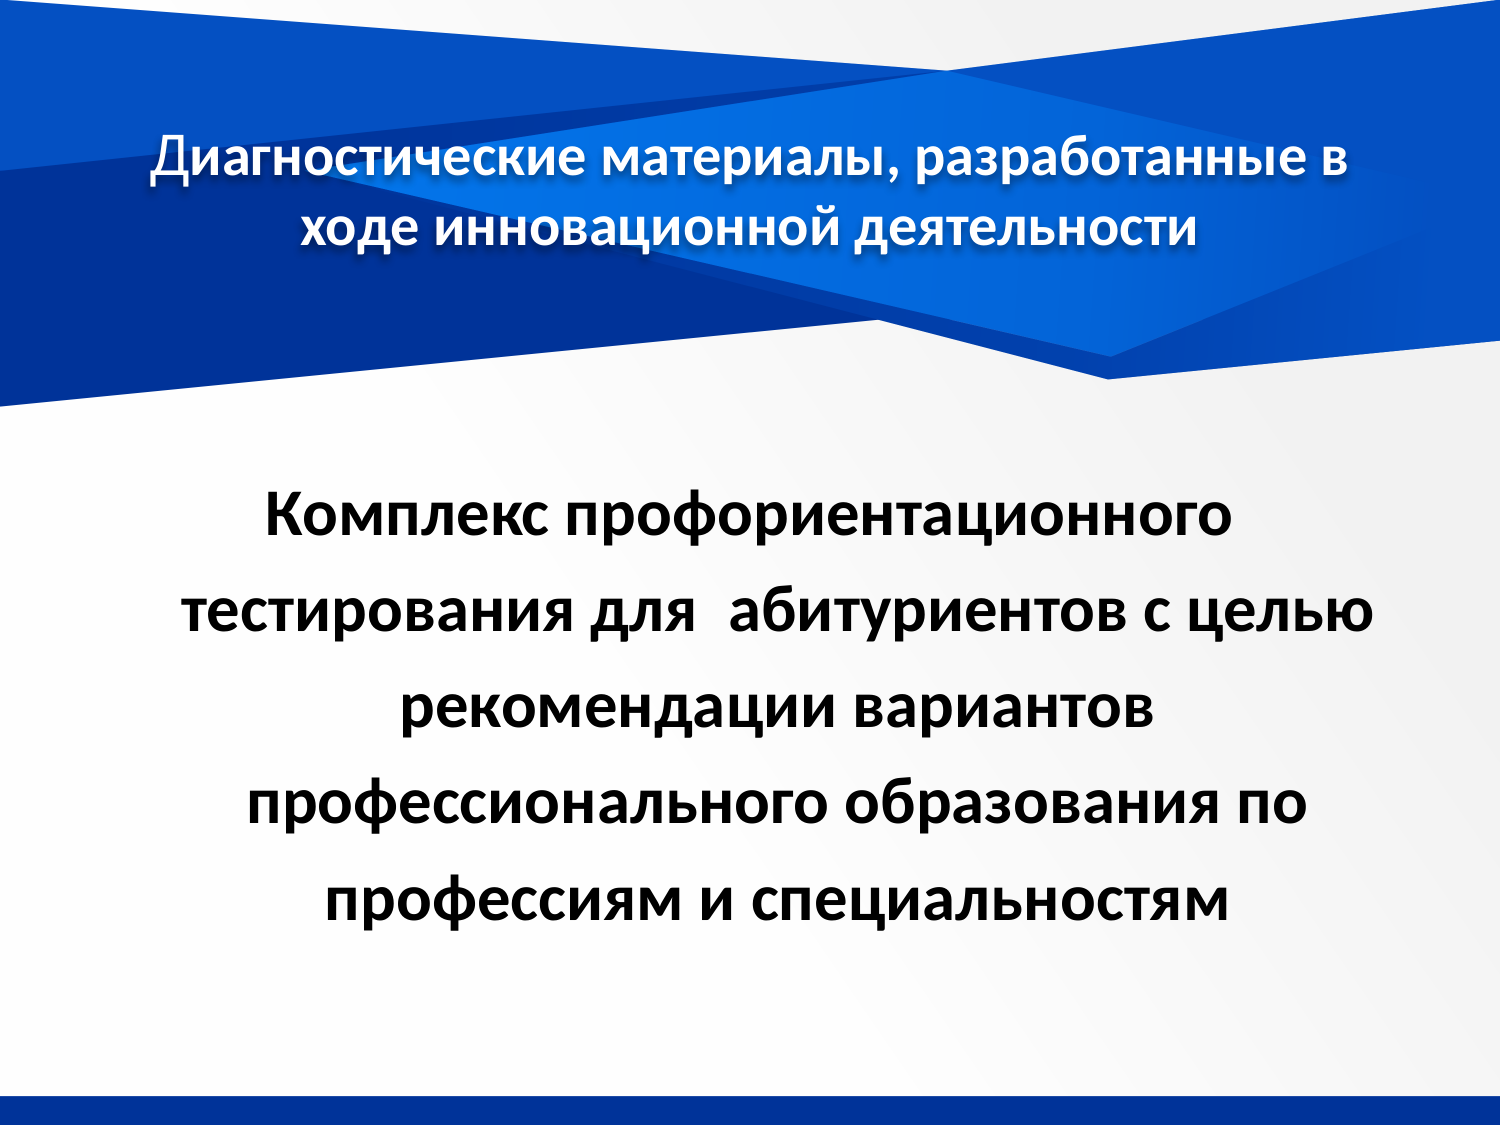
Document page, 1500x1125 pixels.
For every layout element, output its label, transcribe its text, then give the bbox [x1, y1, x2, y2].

title Диагностические материалы, разработанные в ходе инновационной деятельности [75, 93, 1425, 282]
picture [0, 0, 1500, 1125]
list Комплекс профориентационного тестирования для абитуриентов с целью рекомендации вариантов профессионального образования по профессиям и специальностям [75, 445, 1425, 1052]
